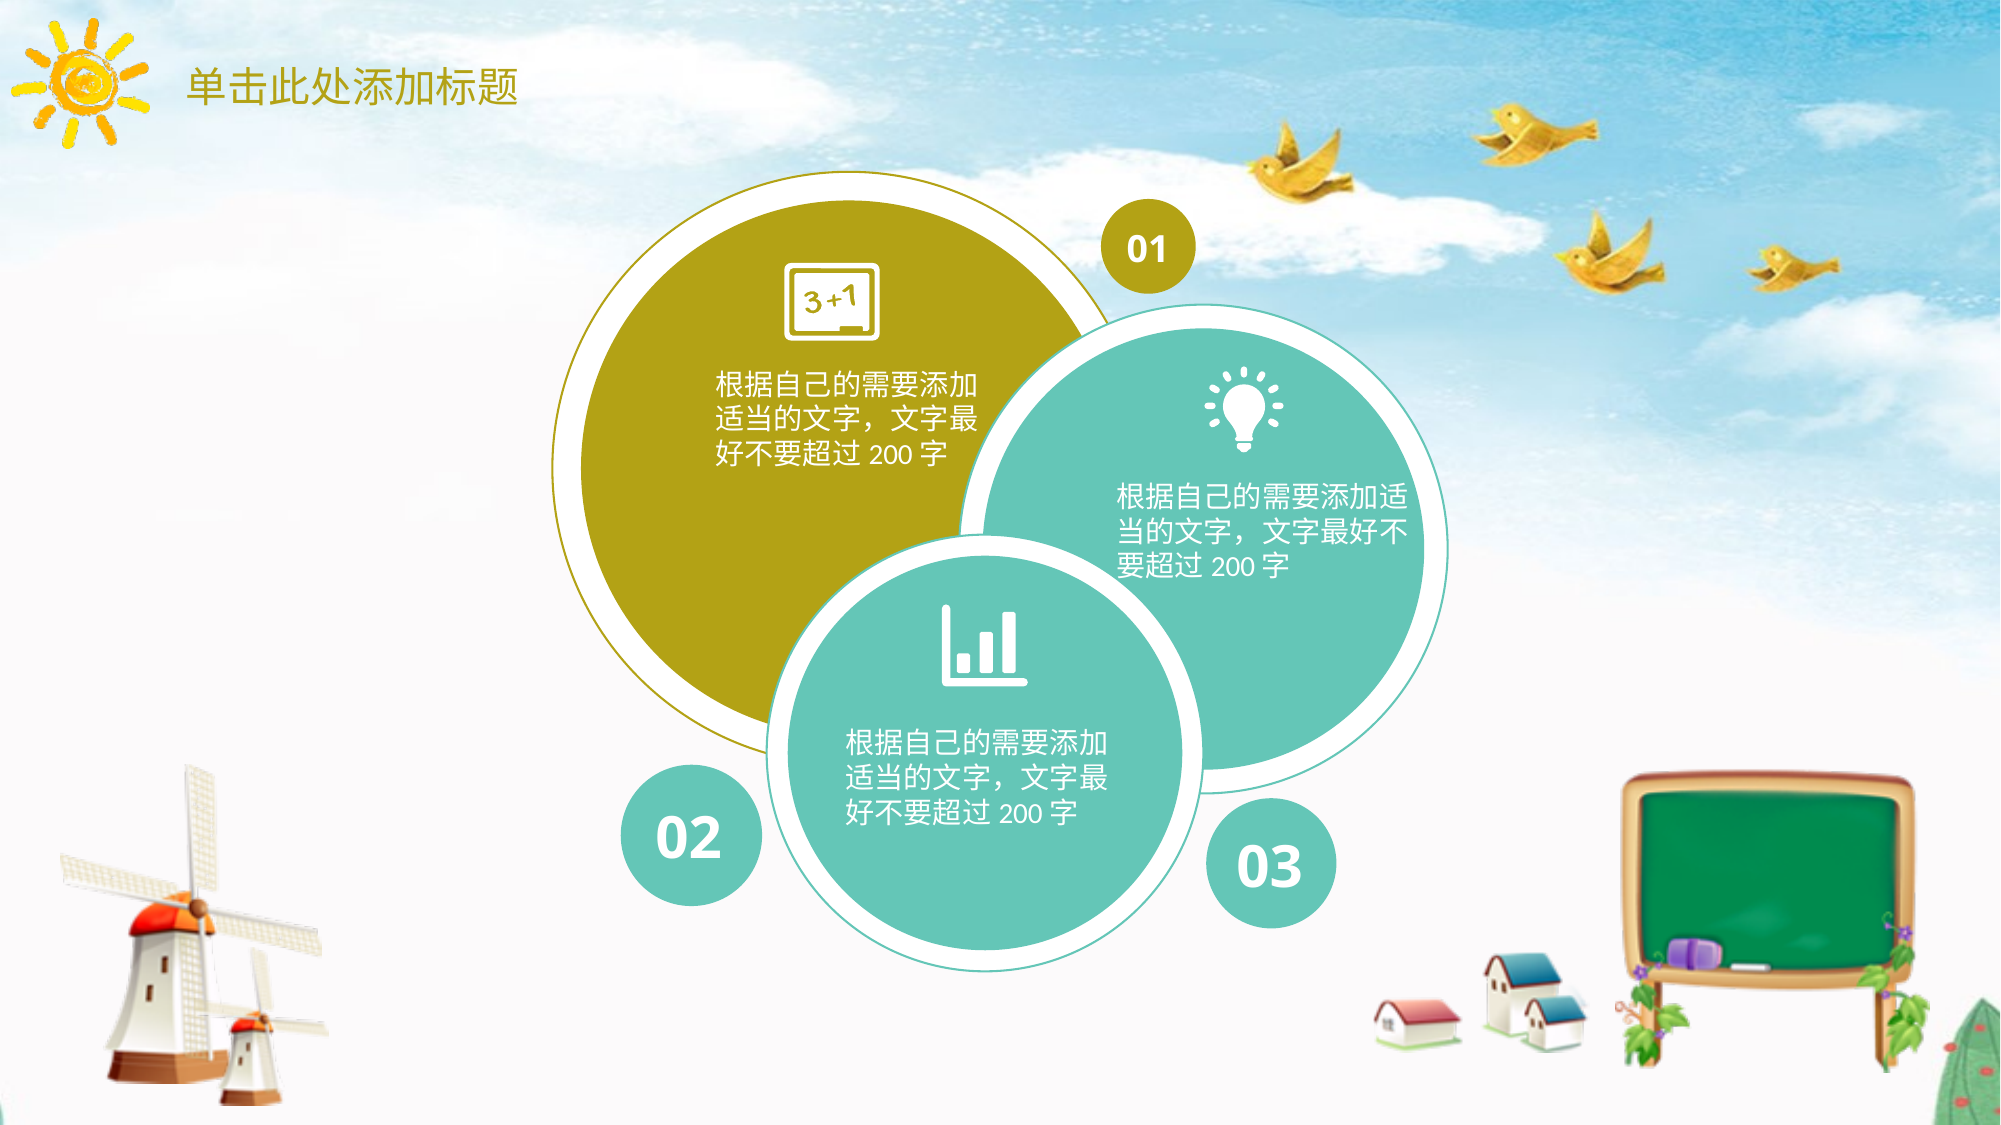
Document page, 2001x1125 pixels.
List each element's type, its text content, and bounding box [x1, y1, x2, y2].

text_box 单击此处添加标题 [170, 53, 545, 119]
picture [0, 0, 2001, 1125]
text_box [552, 171, 1448, 972]
